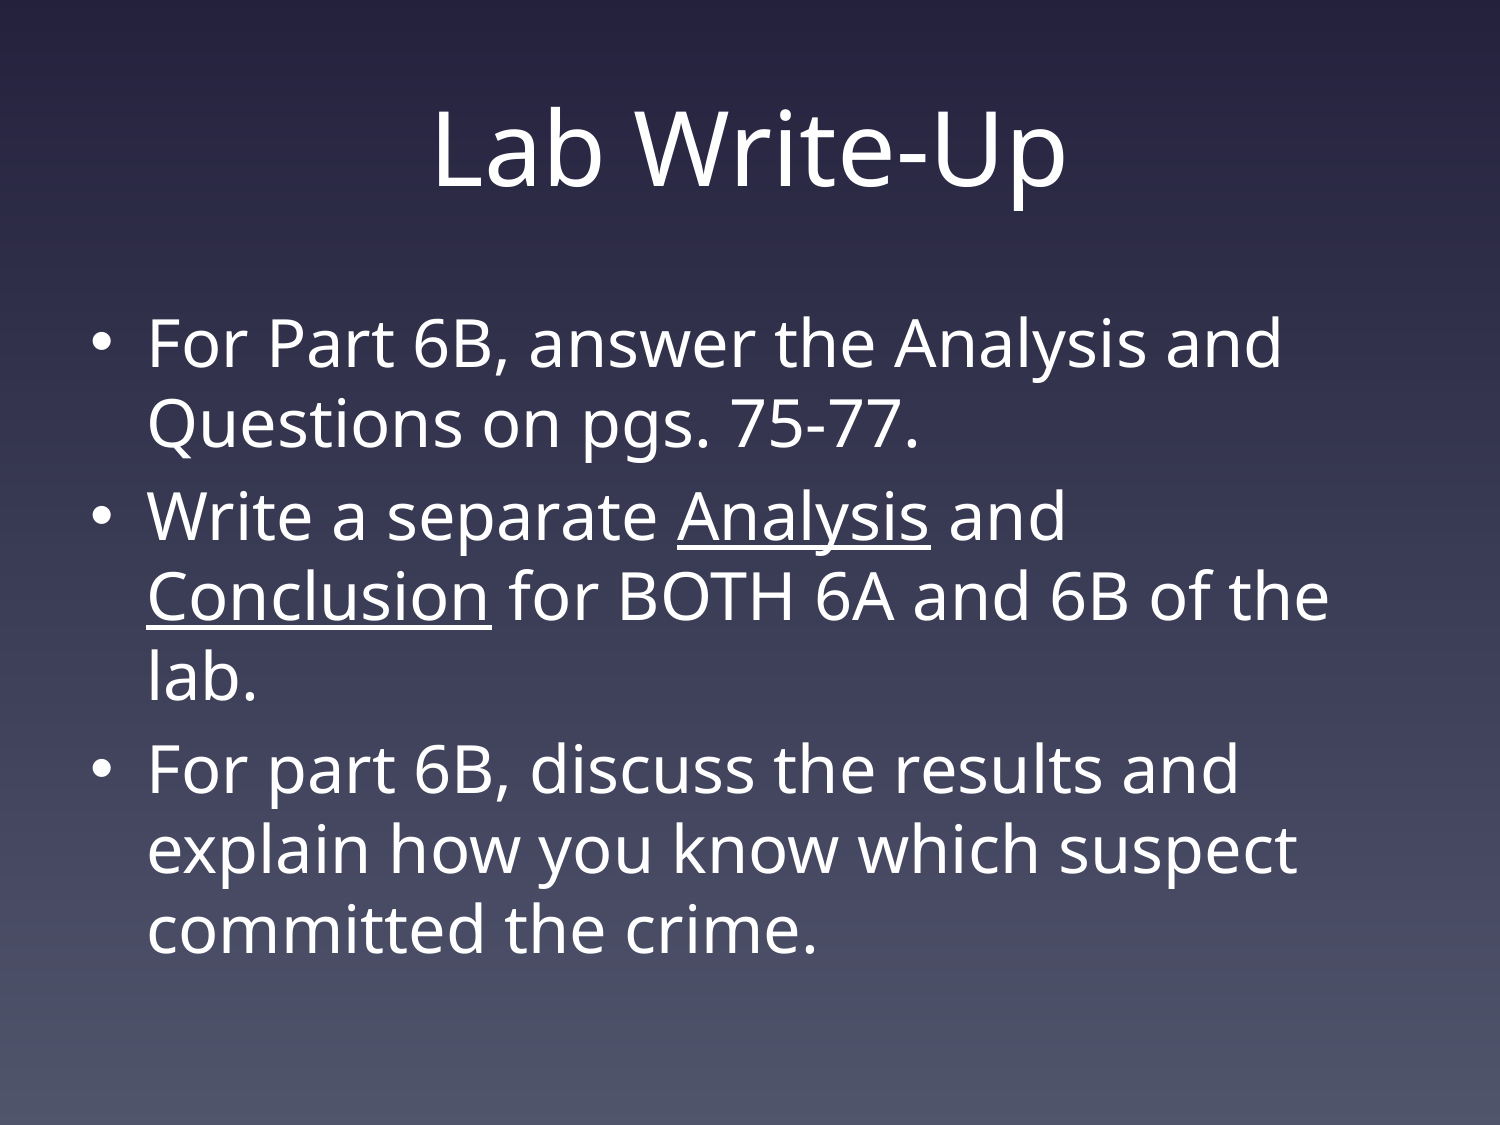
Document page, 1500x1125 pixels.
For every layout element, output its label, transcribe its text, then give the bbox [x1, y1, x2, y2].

list For Part 6B, answer the Analysis and Questions on pgs. 75-77. Write a separate Analysis and Conclusion for BOTH 6A and 6B of the lab. For part 6B, discuss the results and explain how you know which suspect committed the crime. [75, 262, 1425, 1005]
title Lab Write-Up [75, 75, 1425, 262]
